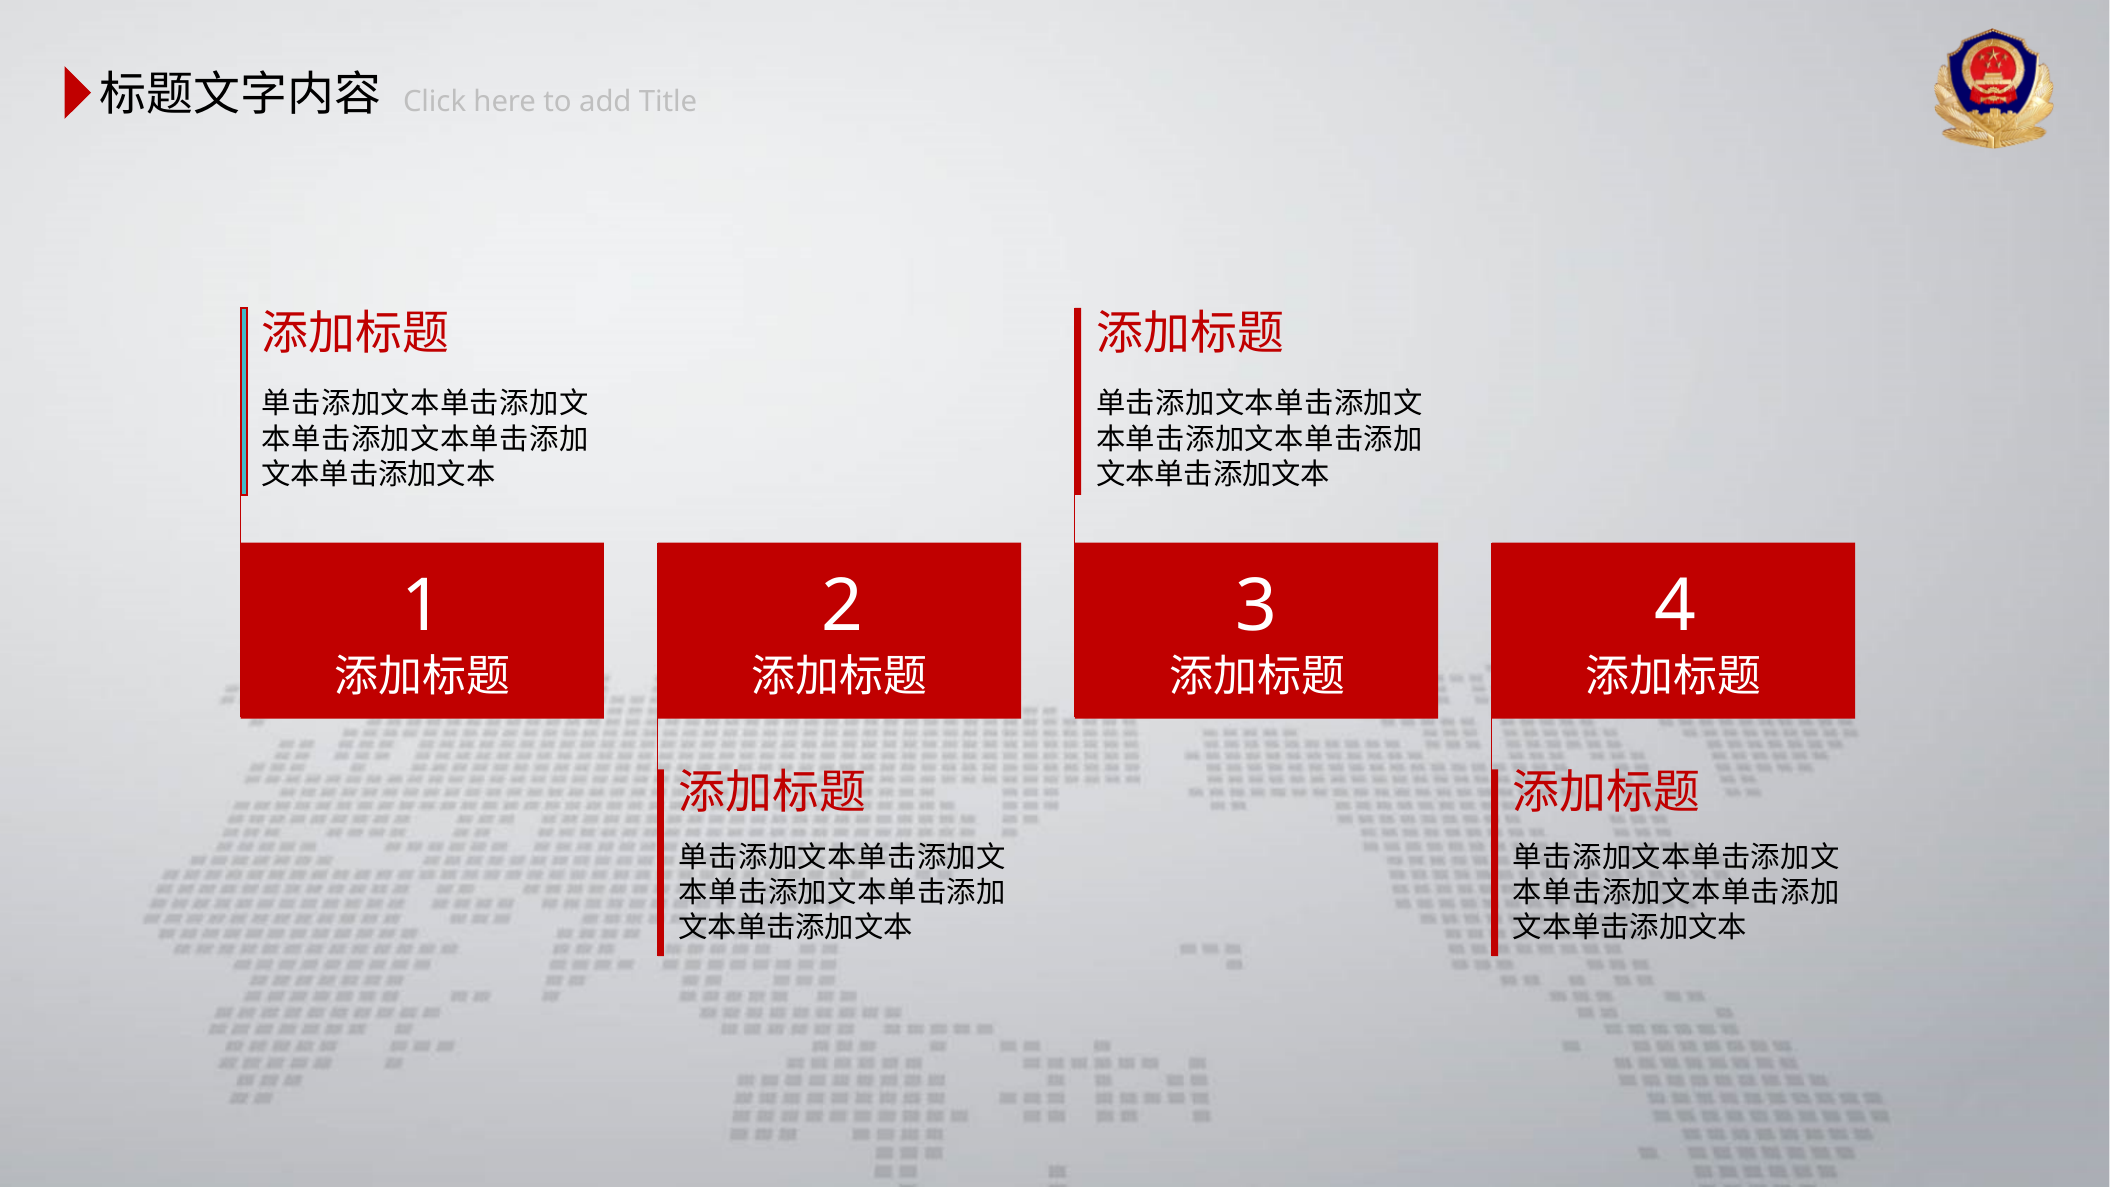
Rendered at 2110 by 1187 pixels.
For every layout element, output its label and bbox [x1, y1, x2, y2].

text_box [1074, 308, 1082, 542]
text_box [246, 301, 604, 499]
text_box [240, 308, 247, 542]
picture [0, 0, 2110, 1187]
text_box [1491, 719, 1499, 957]
text_box [64, 55, 721, 128]
text_box [657, 719, 664, 957]
text_box [1074, 542, 1439, 719]
text_box [1081, 301, 1439, 499]
text_box [663, 760, 1022, 953]
text_box [1491, 542, 1856, 719]
text_box [240, 542, 604, 719]
text_box [657, 542, 1022, 719]
text_box [1498, 760, 1856, 953]
